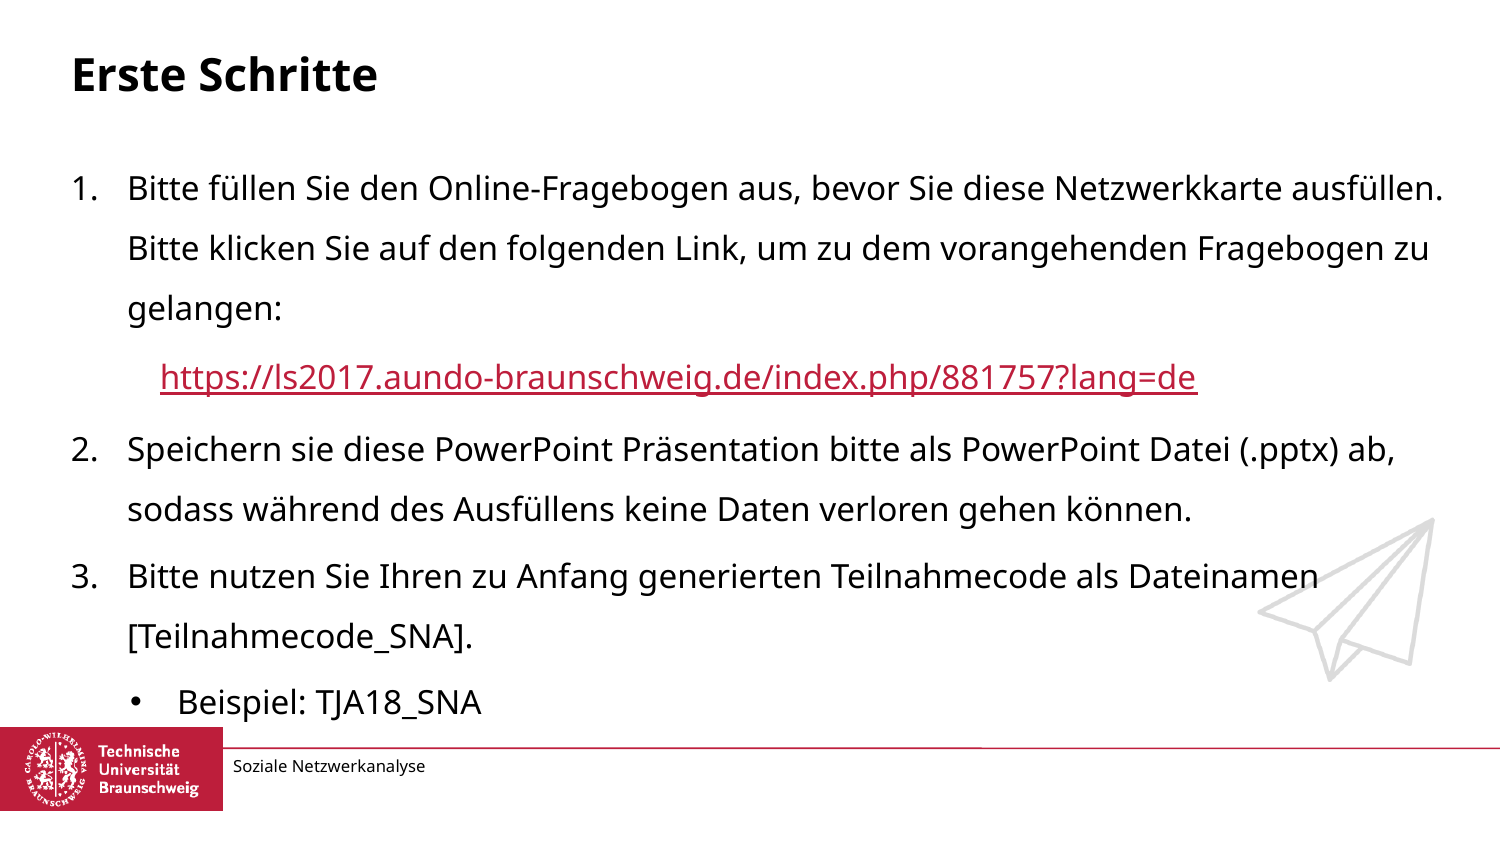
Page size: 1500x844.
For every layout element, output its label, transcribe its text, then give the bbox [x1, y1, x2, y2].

picture [1236, 489, 1456, 709]
title Erste Schritte [70, 13, 1445, 102]
list Bitte füllen Sie den Online-Fragebogen aus, bevor Sie diese Netzwerkkarte ausfüllen. Bitte klicken Sie auf den folgenden Link, um zu dem vorangehenden Fragebogen zu gelangen: https://ls2017.aundo-braunschweig.de/index.php/881757?lang=de Speichern sie diese PowerPoint Präsentation bitte als PowerPoint Datei (.pptx) ab, sodass während des Ausfüllens keine Daten verloren gehen können. Bitte nutzen Sie Ihren zu Anfang generierten Teilnahmecode als Dateinamen [Teilnahmecode_SNA]. Beispiel: TJA18_SNA [70, 147, 1459, 709]
picture [0, 727, 223, 811]
